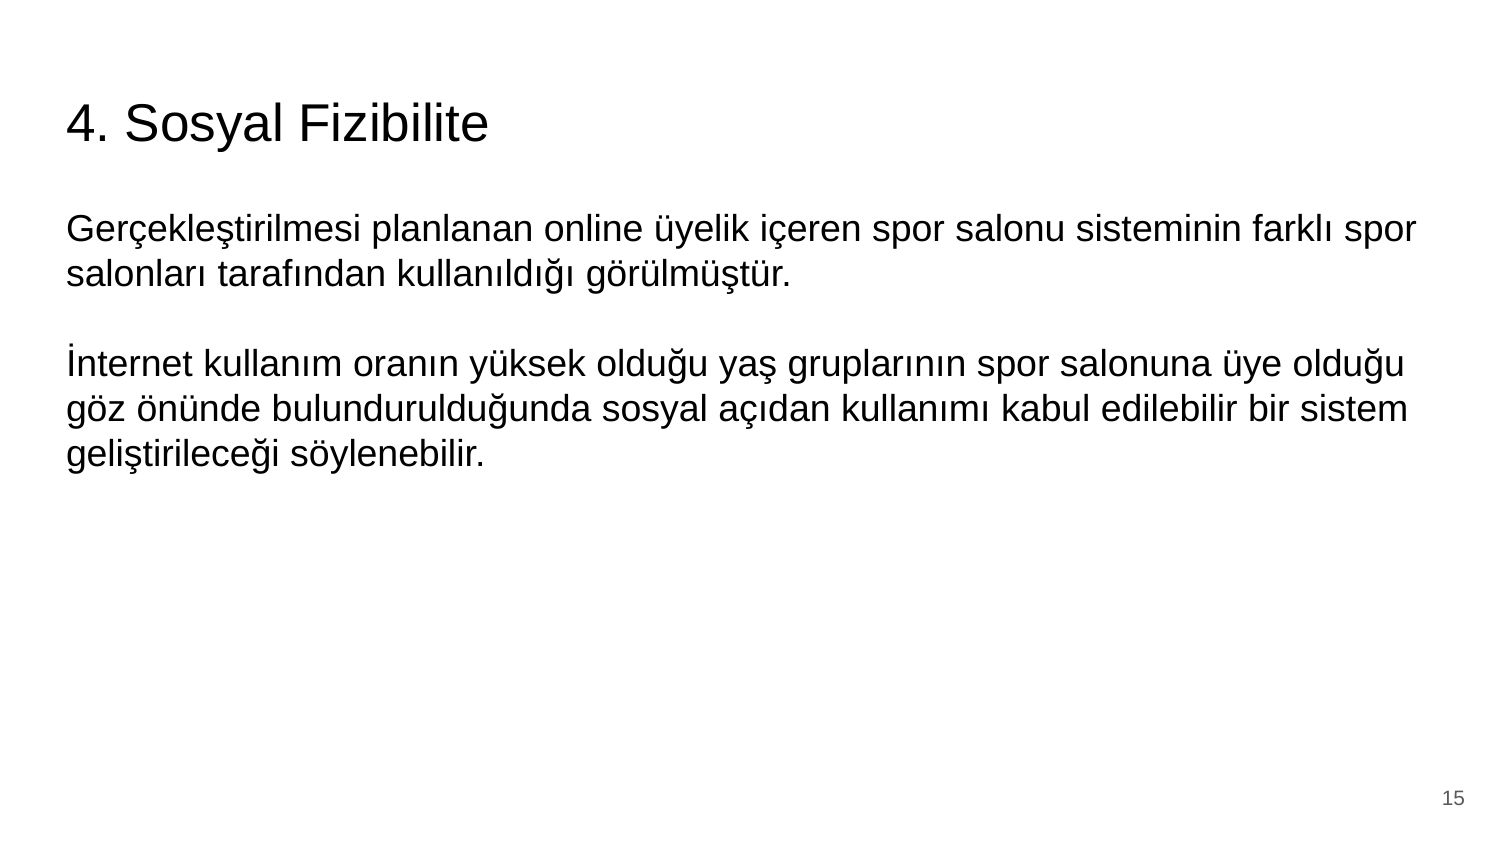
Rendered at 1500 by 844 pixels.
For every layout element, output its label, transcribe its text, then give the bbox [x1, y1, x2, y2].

list Gerçekleştirilmesi planlanan online üyelik içeren spor salonu sisteminin farklı spor salonları tarafından kullanıldığı görülmüştür. İnternet kullanım oranın yüksek olduğu yaş gruplarının spor salonuna üye olduğu göz önünde bulundurulduğunda sosyal açıdan kullanımı kabul edilebilir bir sistem geliştirileceği söylenebilir. [51, 189, 1449, 750]
title 4. Sosyal Fizibilite [51, 72, 1449, 167]
slide_number 15 [1389, 764, 1480, 830]
